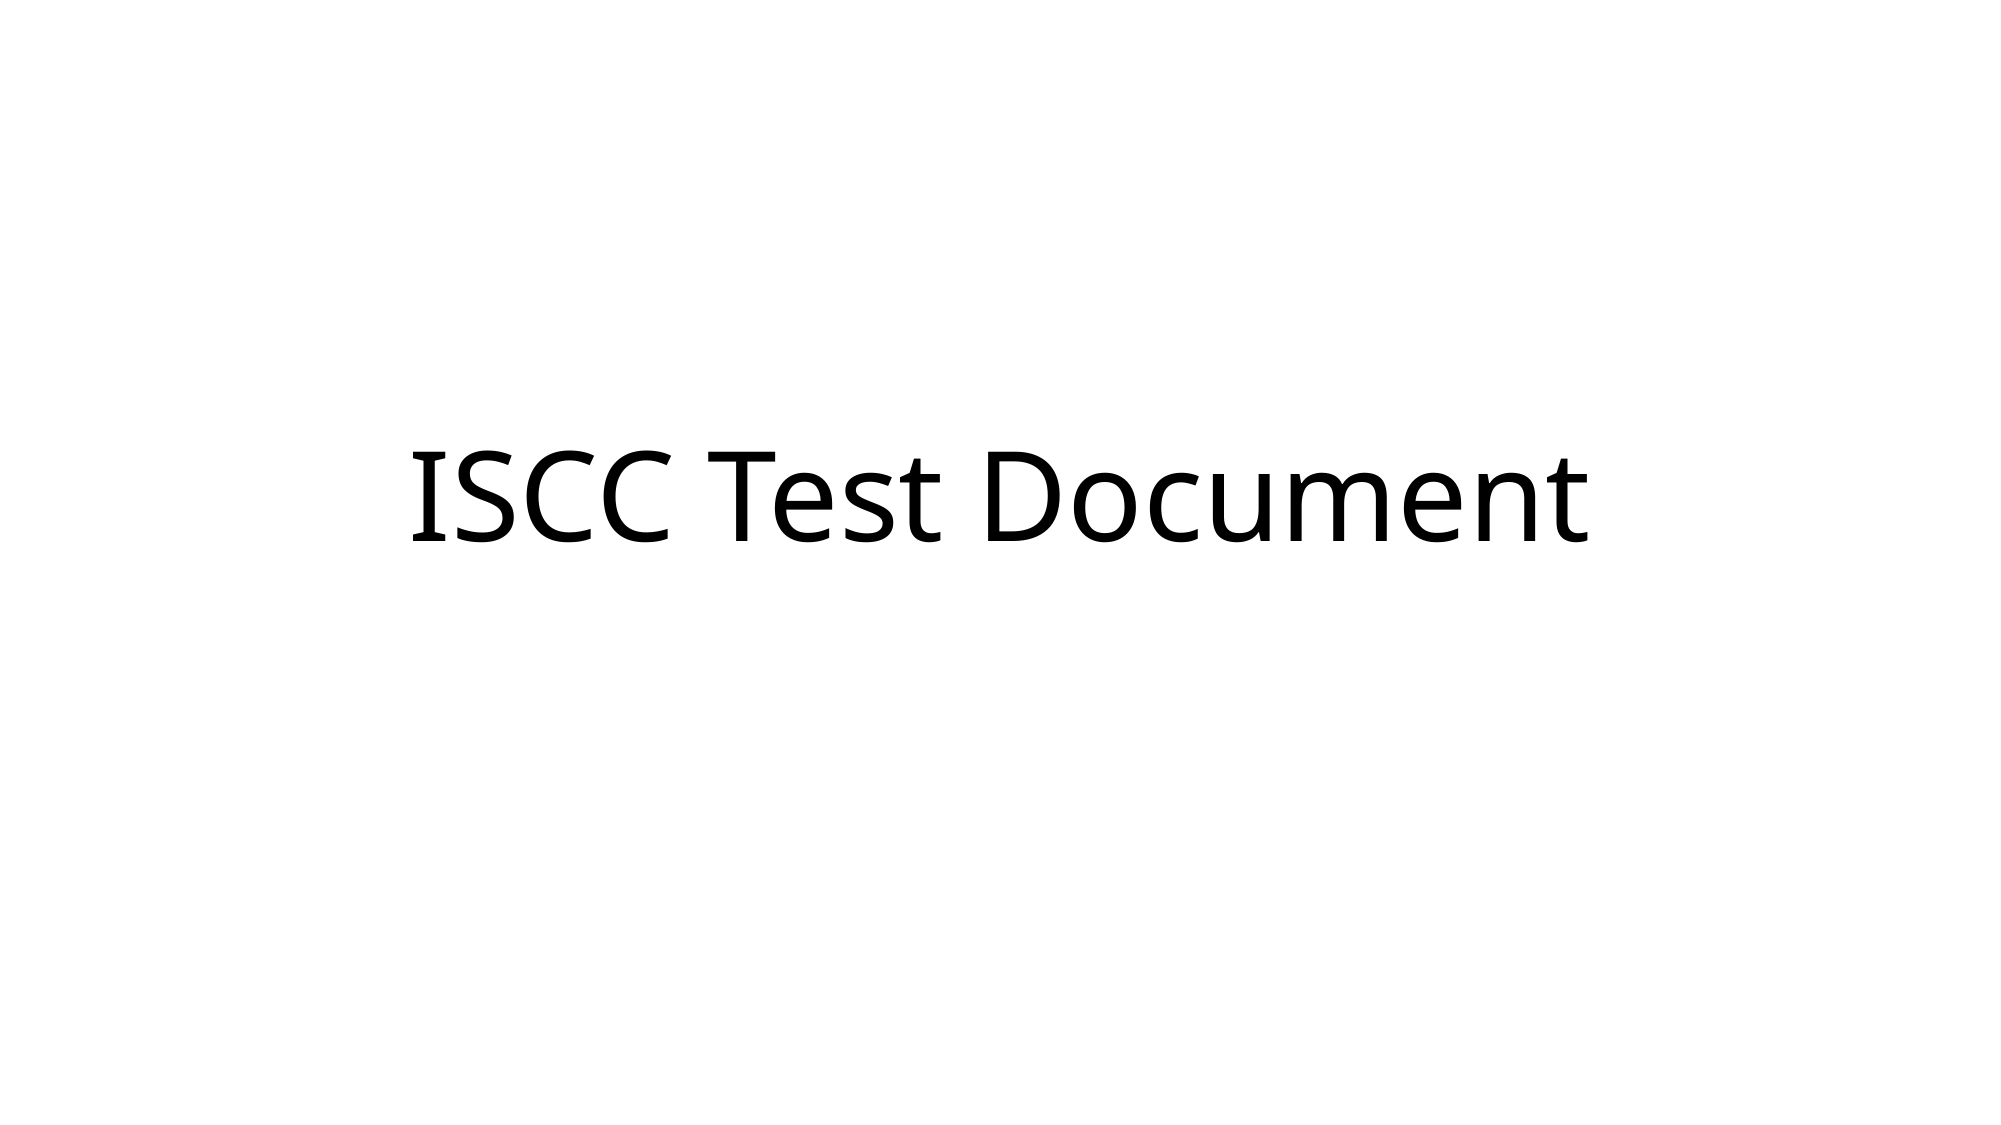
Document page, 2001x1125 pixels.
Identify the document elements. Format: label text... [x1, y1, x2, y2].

title ISCC Test Document [249, 184, 1750, 576]
